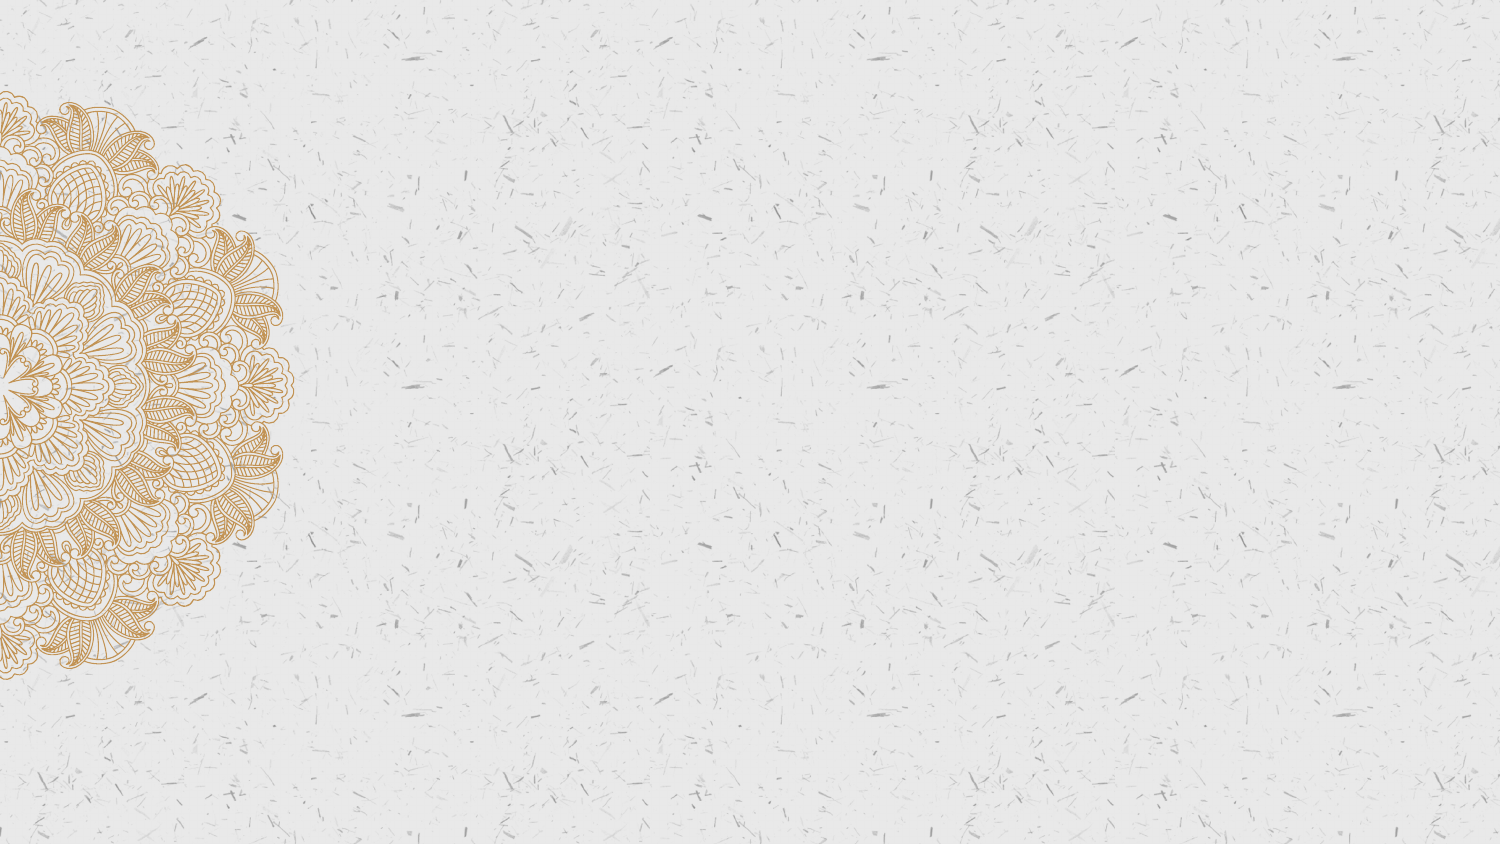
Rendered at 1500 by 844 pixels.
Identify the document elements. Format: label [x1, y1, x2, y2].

picture [0, 0, 1500, 844]
text_box [0, 90, 295, 681]
